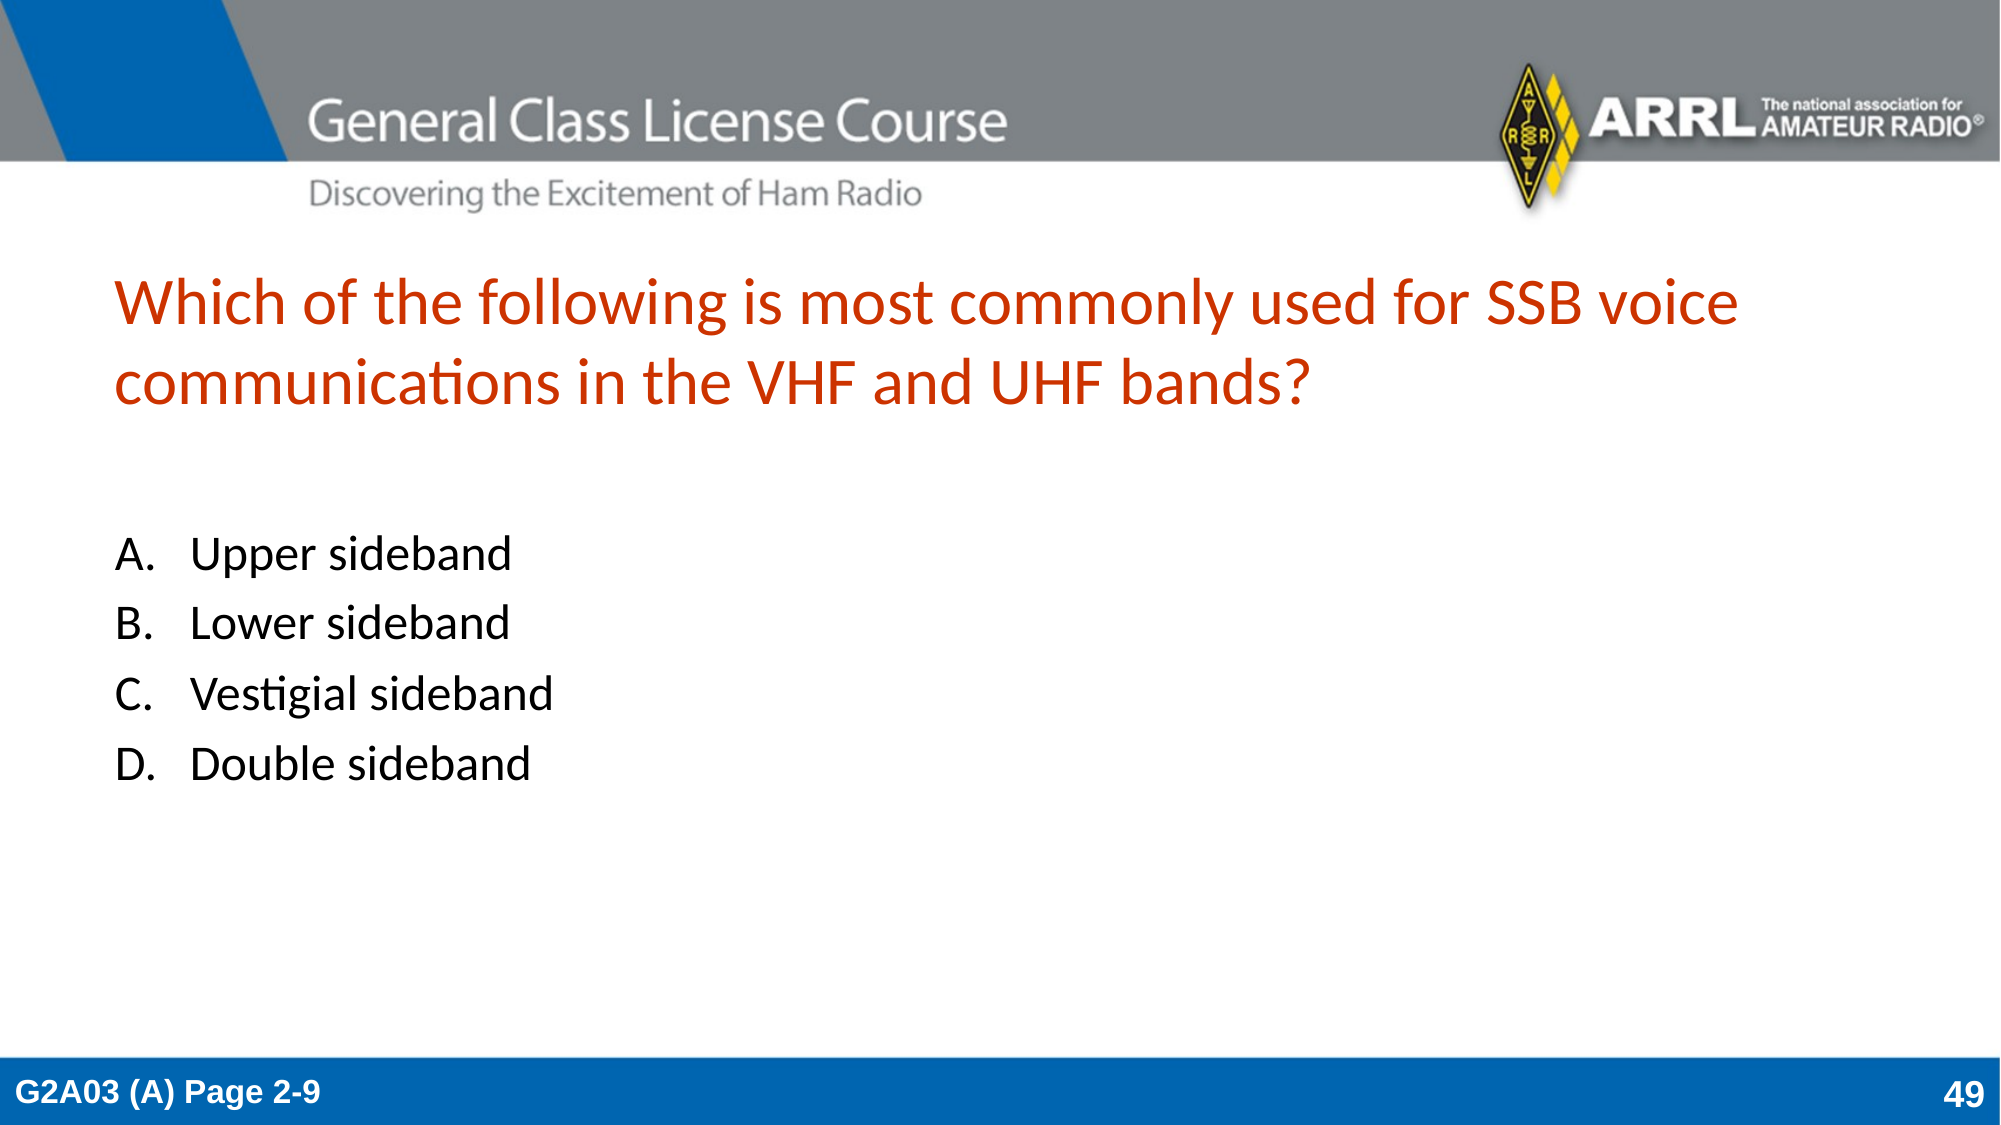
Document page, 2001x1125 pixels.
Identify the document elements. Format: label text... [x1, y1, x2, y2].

picture [0, 0, 2001, 1125]
list Upper sideband Lower sideband Vestigial sideband Double sideband [99, 512, 1900, 1005]
text_box 49 [1875, 1062, 2000, 1123]
title Which of the following is most commonly used for SSB voice communications in the VHF and UHF bands? [99, 249, 1900, 388]
text_box G2A03 (A) Page 2-9 [0, 1062, 1313, 1118]
